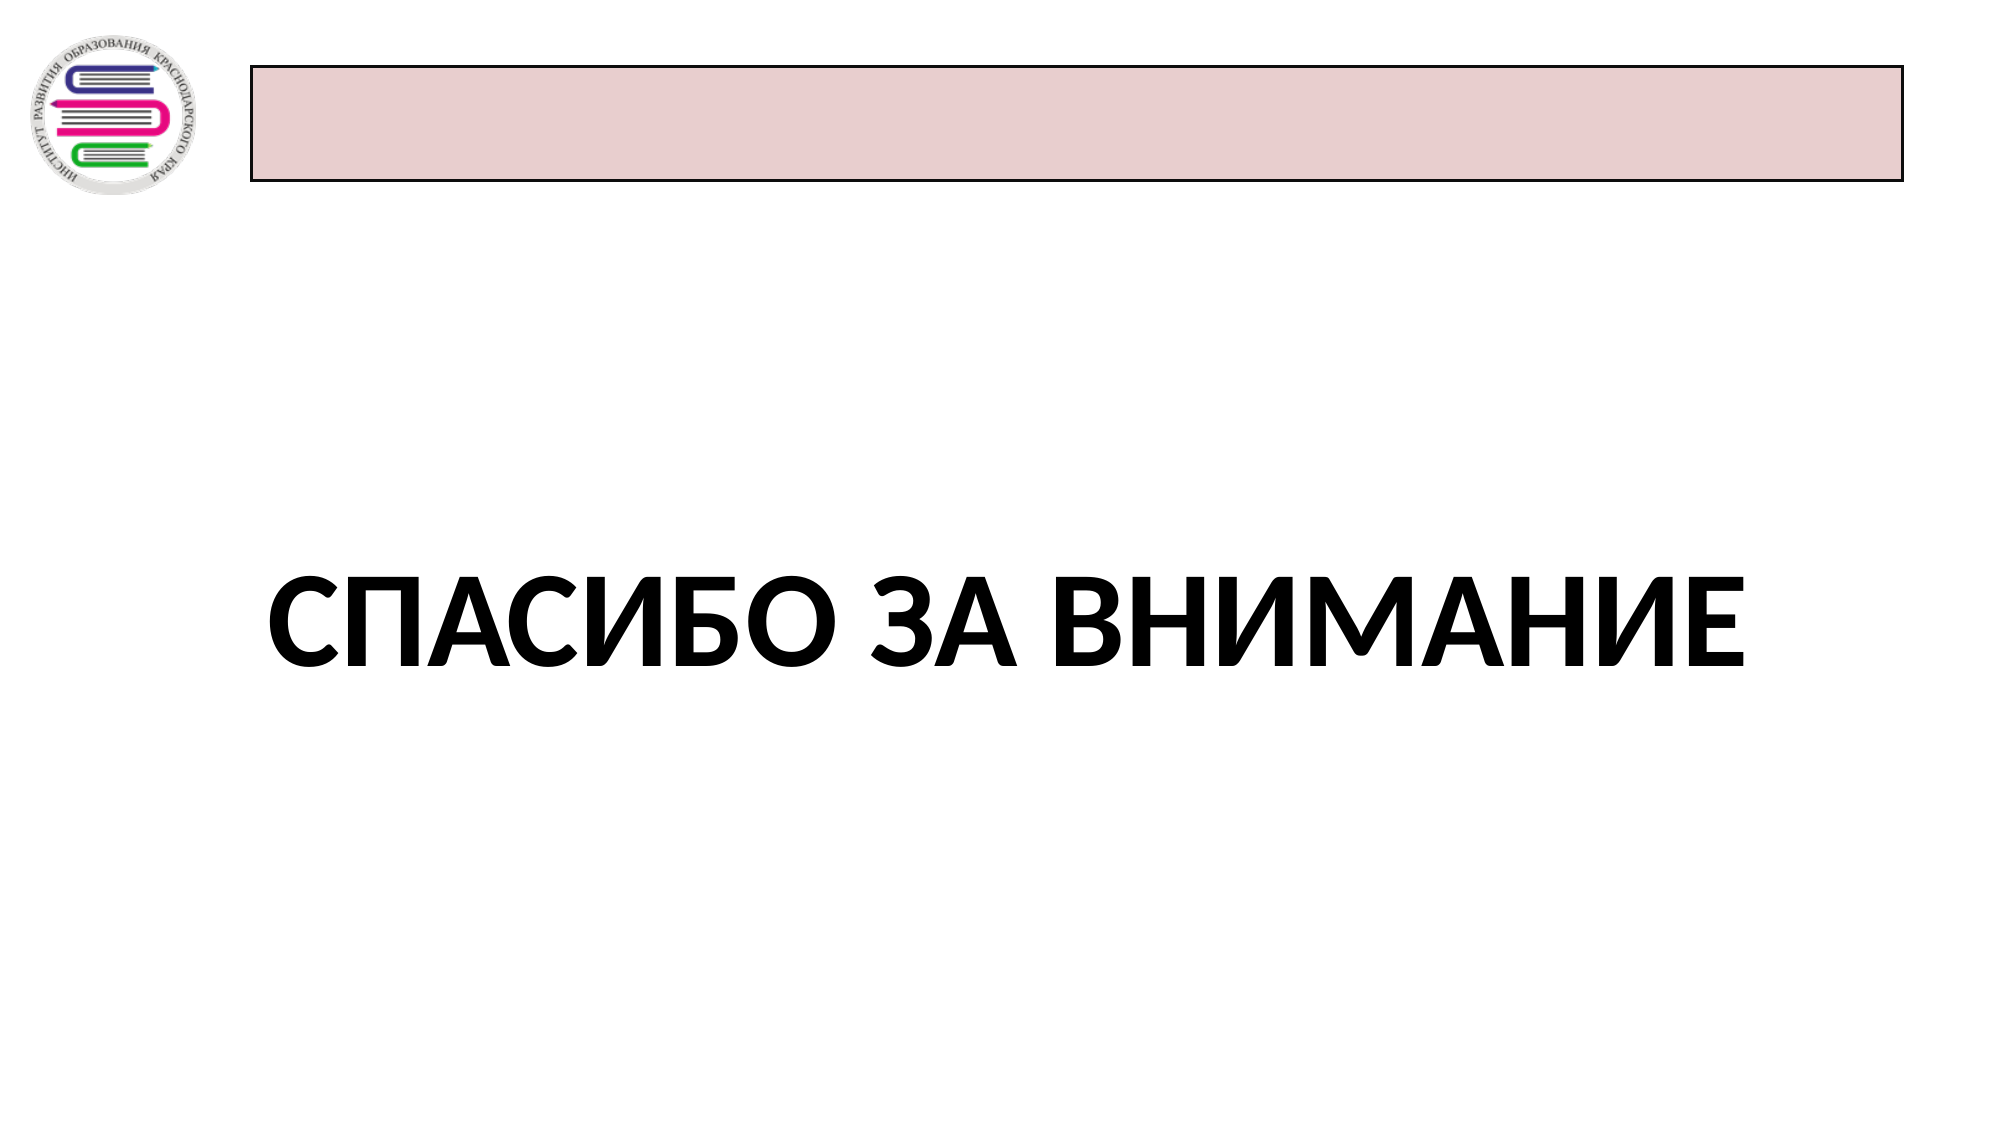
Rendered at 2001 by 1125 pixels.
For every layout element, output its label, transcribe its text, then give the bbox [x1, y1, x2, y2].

text_box СПАСИБО ЗА ВНИМАНИЕ [114, 521, 1903, 702]
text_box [30, 35, 1903, 195]
